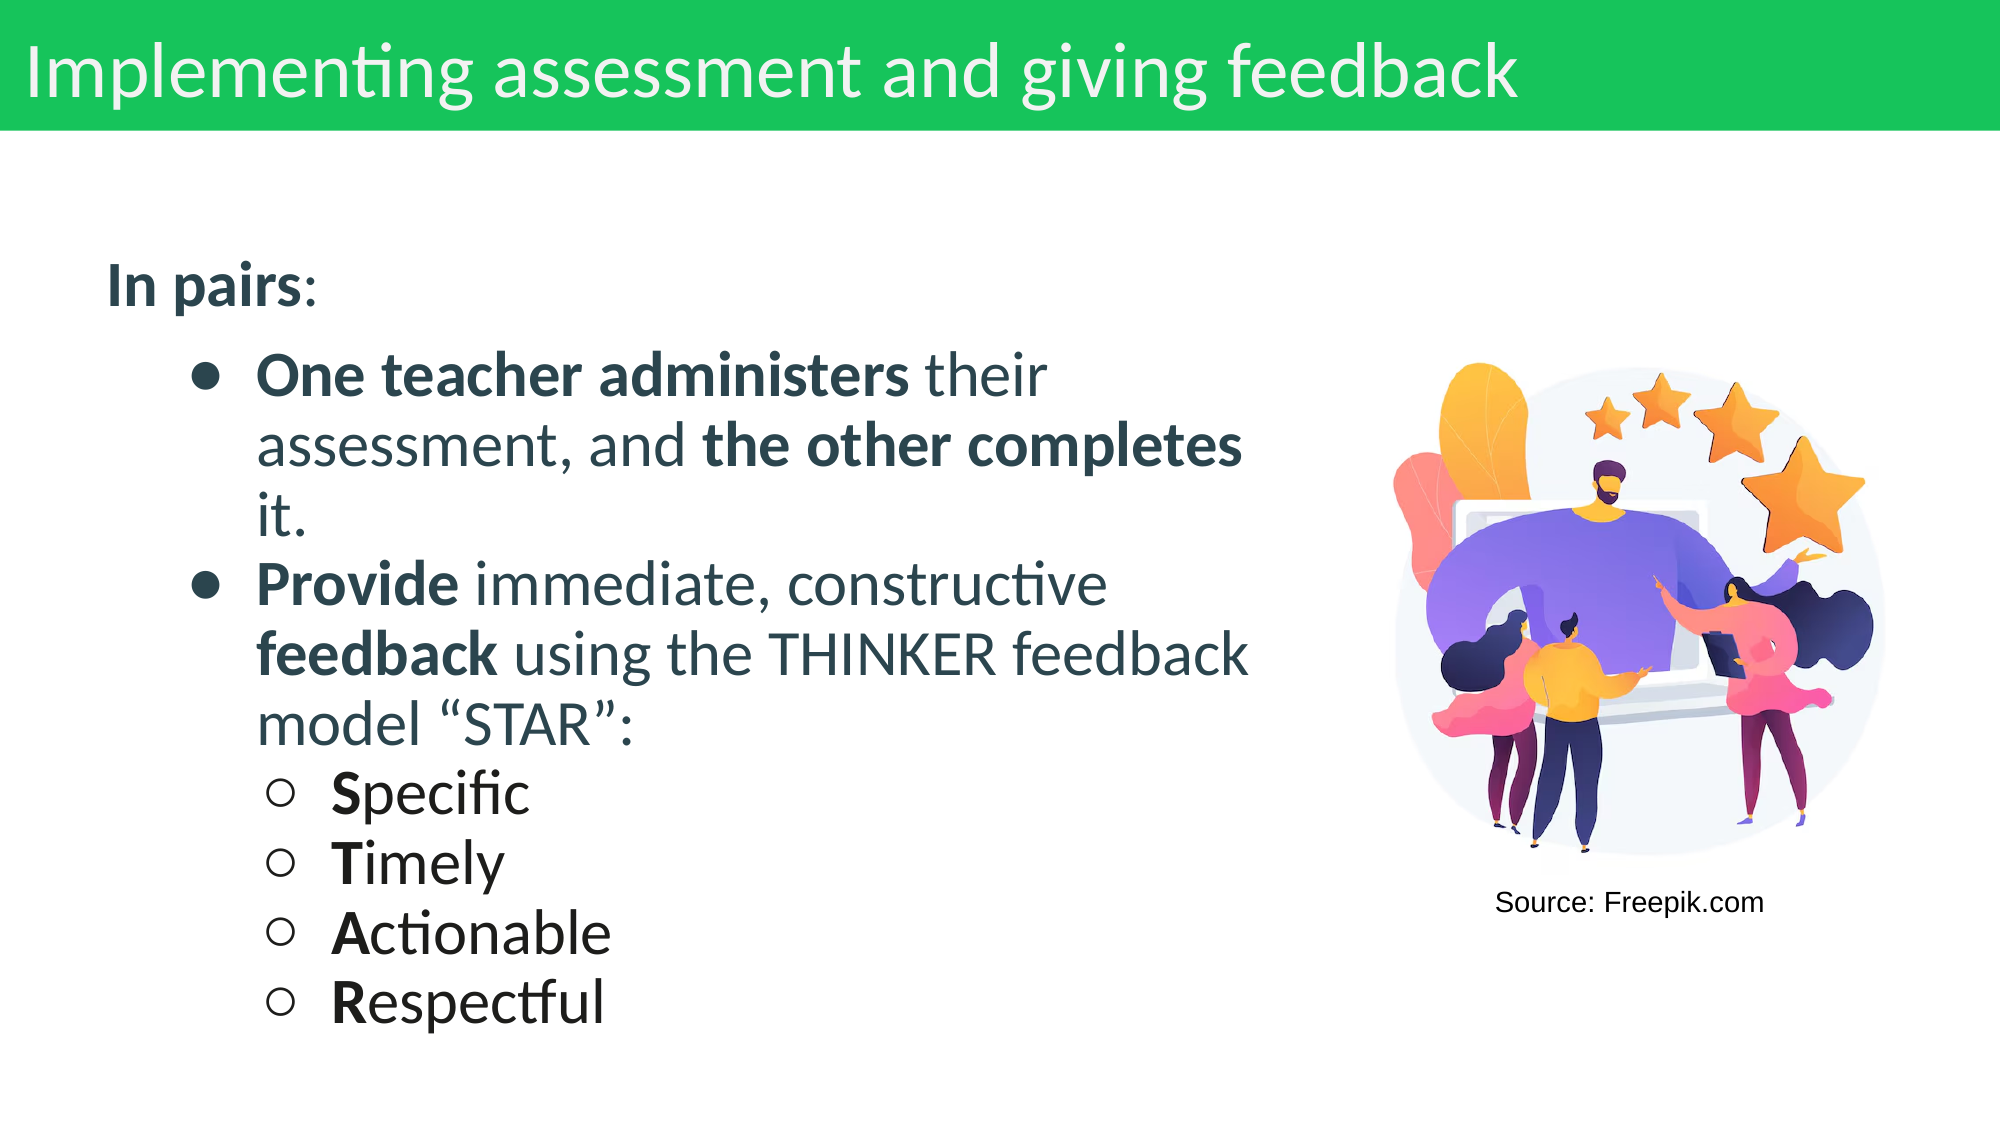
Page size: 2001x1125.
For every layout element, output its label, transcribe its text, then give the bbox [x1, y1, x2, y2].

list In pairs: One teacher administers their assessment, and the other completes it. Provide immediate, constructive feedback using the THINKER feedback model “STAR”: Specific Timely Actionable Respectful [16, 144, 1299, 1108]
title Implementing assessment and giving feedback [16, 13, 1976, 131]
picture [1315, 282, 1967, 935]
